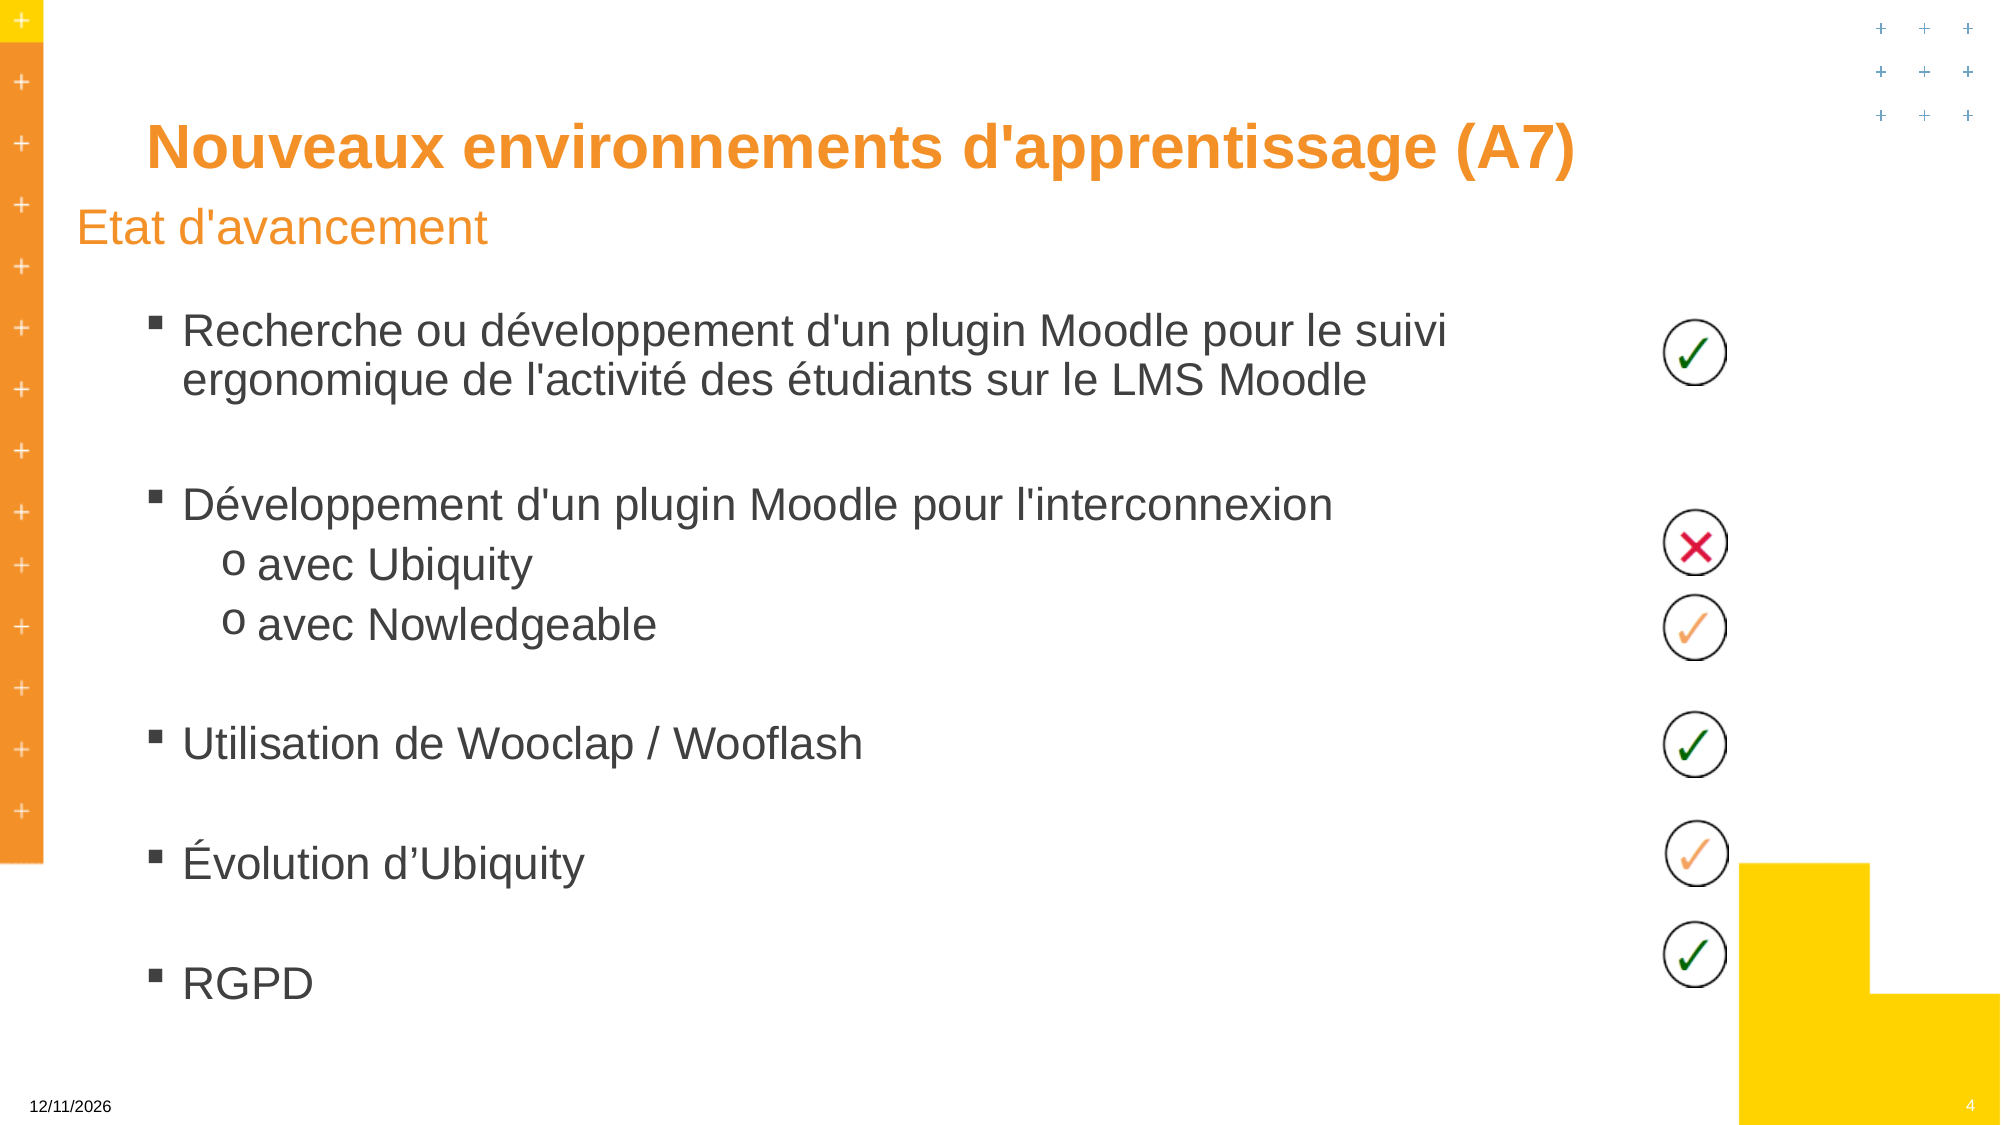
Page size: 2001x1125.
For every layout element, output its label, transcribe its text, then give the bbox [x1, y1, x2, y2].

picture [0, 0, 2001, 1125]
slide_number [23, 1085, 474, 1125]
text_box Etat d'avancement [76, 201, 1782, 294]
title Nouveaux environnements d'apprentissage (A7) [146, 114, 1855, 208]
list Recherche ou développement d'un plugin Moodle pour le suivi ergonomique de l'activité des étudiants sur le LMS Moodle Développement d'un plugin Moodle pour l'interconnexion avec Ubiquity avec Nowledgeable Utilisation de Wooclap / Wooflash Évolution d’Ubiquity RGPD [145, 306, 1657, 1014]
slide_number 4 [1531, 1084, 1982, 1125]
